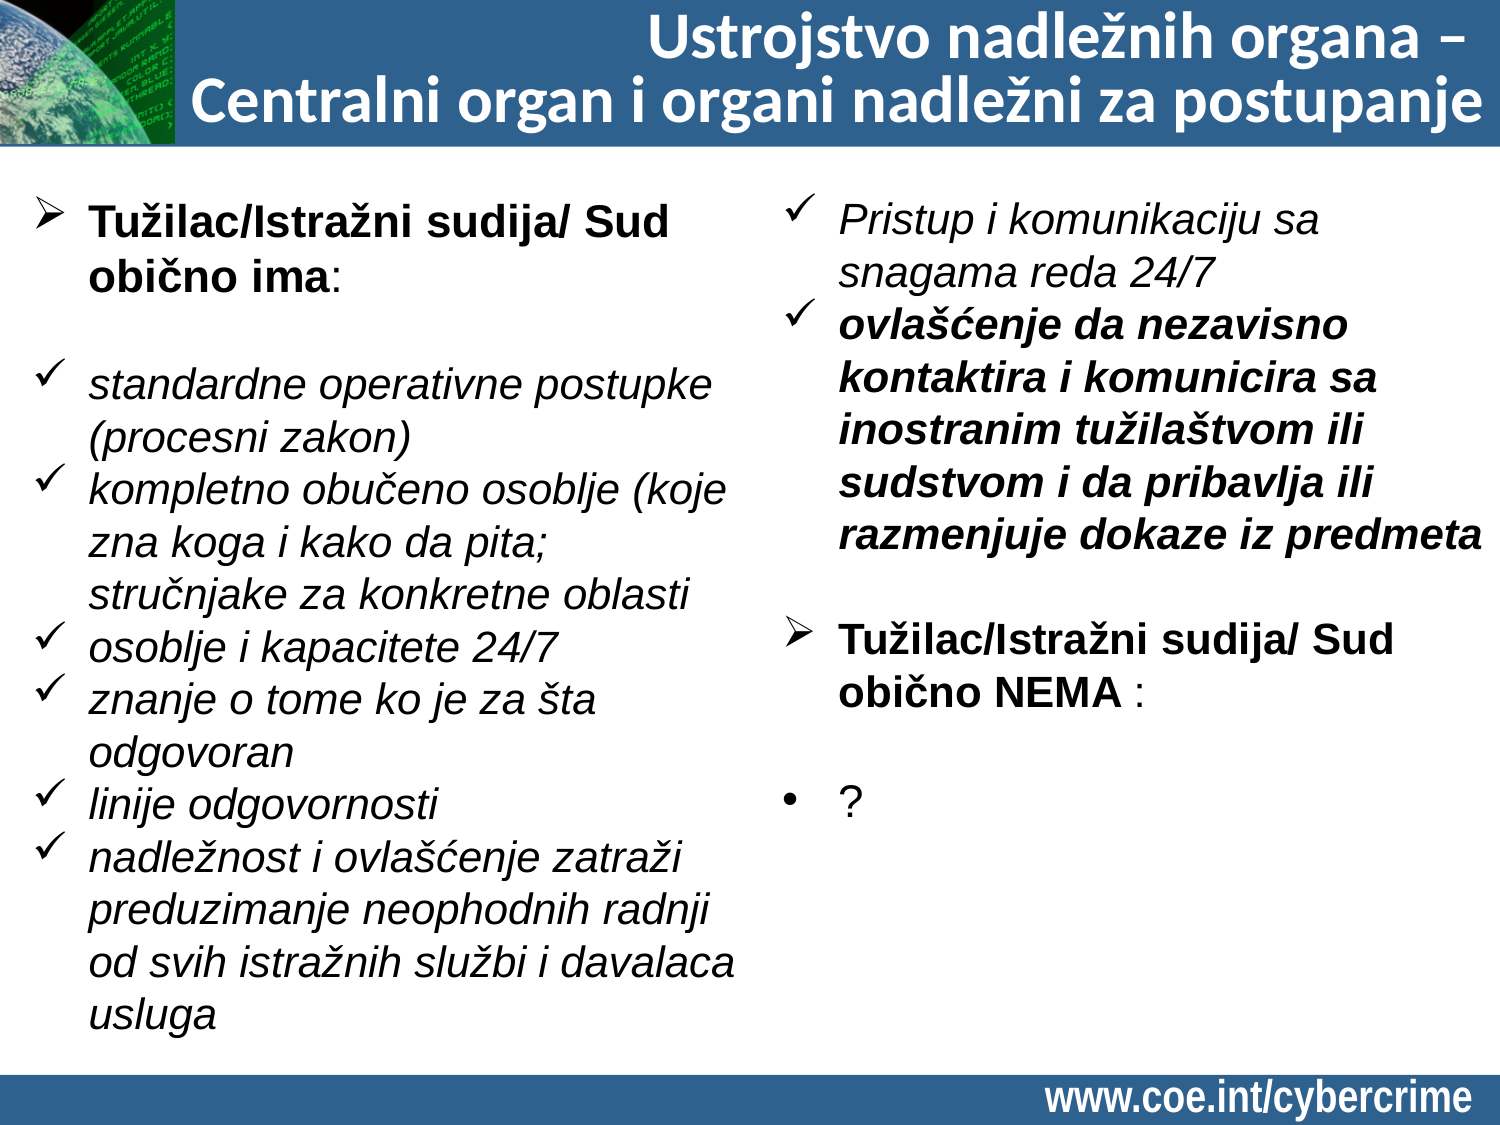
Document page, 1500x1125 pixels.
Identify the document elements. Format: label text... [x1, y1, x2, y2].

text_box www.coe.int/cybercrime [1030, 1059, 1500, 1125]
text_box Ustrojstvo nadležnih organa – Centralni organ i organi nadležni za postupanje [177, 0, 1500, 149]
picture [0, 0, 175, 144]
text_box [0, 1073, 1030, 1125]
text_box Pristup i komunikaciju sa snagama reda 24/7 ovlašćenje da nezavisno kontaktira i komunicira sa inostranim tužilaštvom ili sudstvom i da pribavlja ili razmenjuje dokaze iz predmeta Tužilac/Istražni sudija/ Sud obično NEMA : ? [767, 183, 1500, 834]
text_box Tužilac/Istražni sudija/ Sud obično ima: standardne operativne postupke (procesni zakon) kompletno obučeno osoblje (koje zna koga i kako da pita; stručnjake za konkretne oblasti osoblje i kapacitete 24/7 znanje o tome ko je za šta odgovoran linije odgovornosti nadležnost i ovlašćenje zatraži preduzimanje neophodnih radnji od svih istražnih službi i davalaca usluga [17, 183, 768, 1102]
